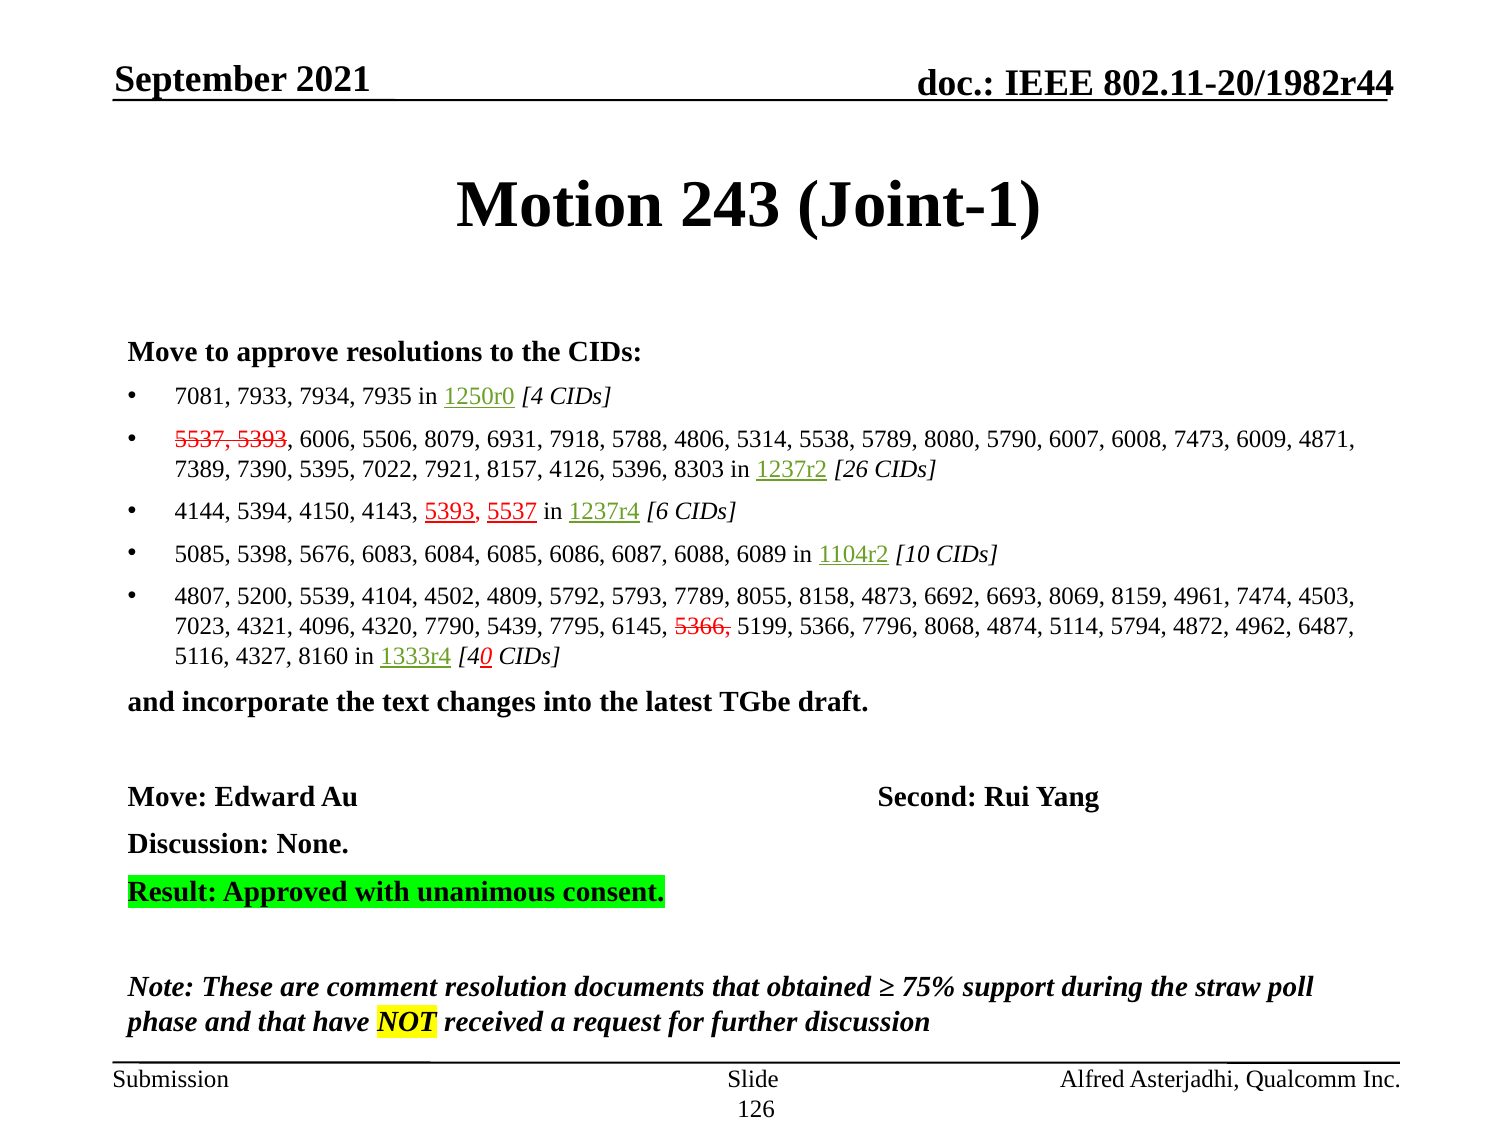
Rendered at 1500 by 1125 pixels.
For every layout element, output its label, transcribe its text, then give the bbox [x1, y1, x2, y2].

footer Alfred Asterjadhi, Qualcomm Inc. [878, 1061, 1402, 1093]
slide_number Slide 126 [712, 1061, 800, 1123]
title Motion 243 (Joint-1) [112, 112, 1388, 288]
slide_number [114, 54, 423, 100]
list Move to approve resolutions to the CIDs: 7081, 7933, 7934, 7935 in 1250r0 [4 CIDs] 5537, 5393, 6006, 5506, 8079, 6931, 7918, 5788, 4806, 5314, 5538, 5789, 8080, 5790, 6007, 6008, 7473, 6009, 4871, 7389, 7390, 5395, 7022, 7921, 8157, 4126, 5396, 8303 in 1237r2 [26 CIDs] 4144, 5394, 4150, 4143, 5393, 5537 in 1237r4 [6 CIDs] 5085, 5398, 5676, 6083, 6084, 6085, 6086, 6087, 6088, 6089 in 1104r2 [10 CIDs] 4807, 5200, 5539, 4104, 4502, 4809, 5792, 5793, 7789, 8055, 8158, 4873, 6692, 6693, 8069, 8159, 4961, 7474, 4503, 7023, 4321, 4096, 4320, 7790, 5439, 7795, 6145, 5366, 5199, 5366, 7796, 8068, 4874, 5114, 5794, 4872, 4962, 6487, 5116, 4327, 8160 in 1333r4 [40 CIDs] and incorporate the text changes into the latest TGbe draft. Move: Edward Au Second: Rui Yang Discussion: None. Result: Approved with unanimous consent. Note: These are comment resolution documents that obtained ≥ 75% support during the straw poll phase and that have NOT received a request for further discussion [112, 324, 1388, 1063]
